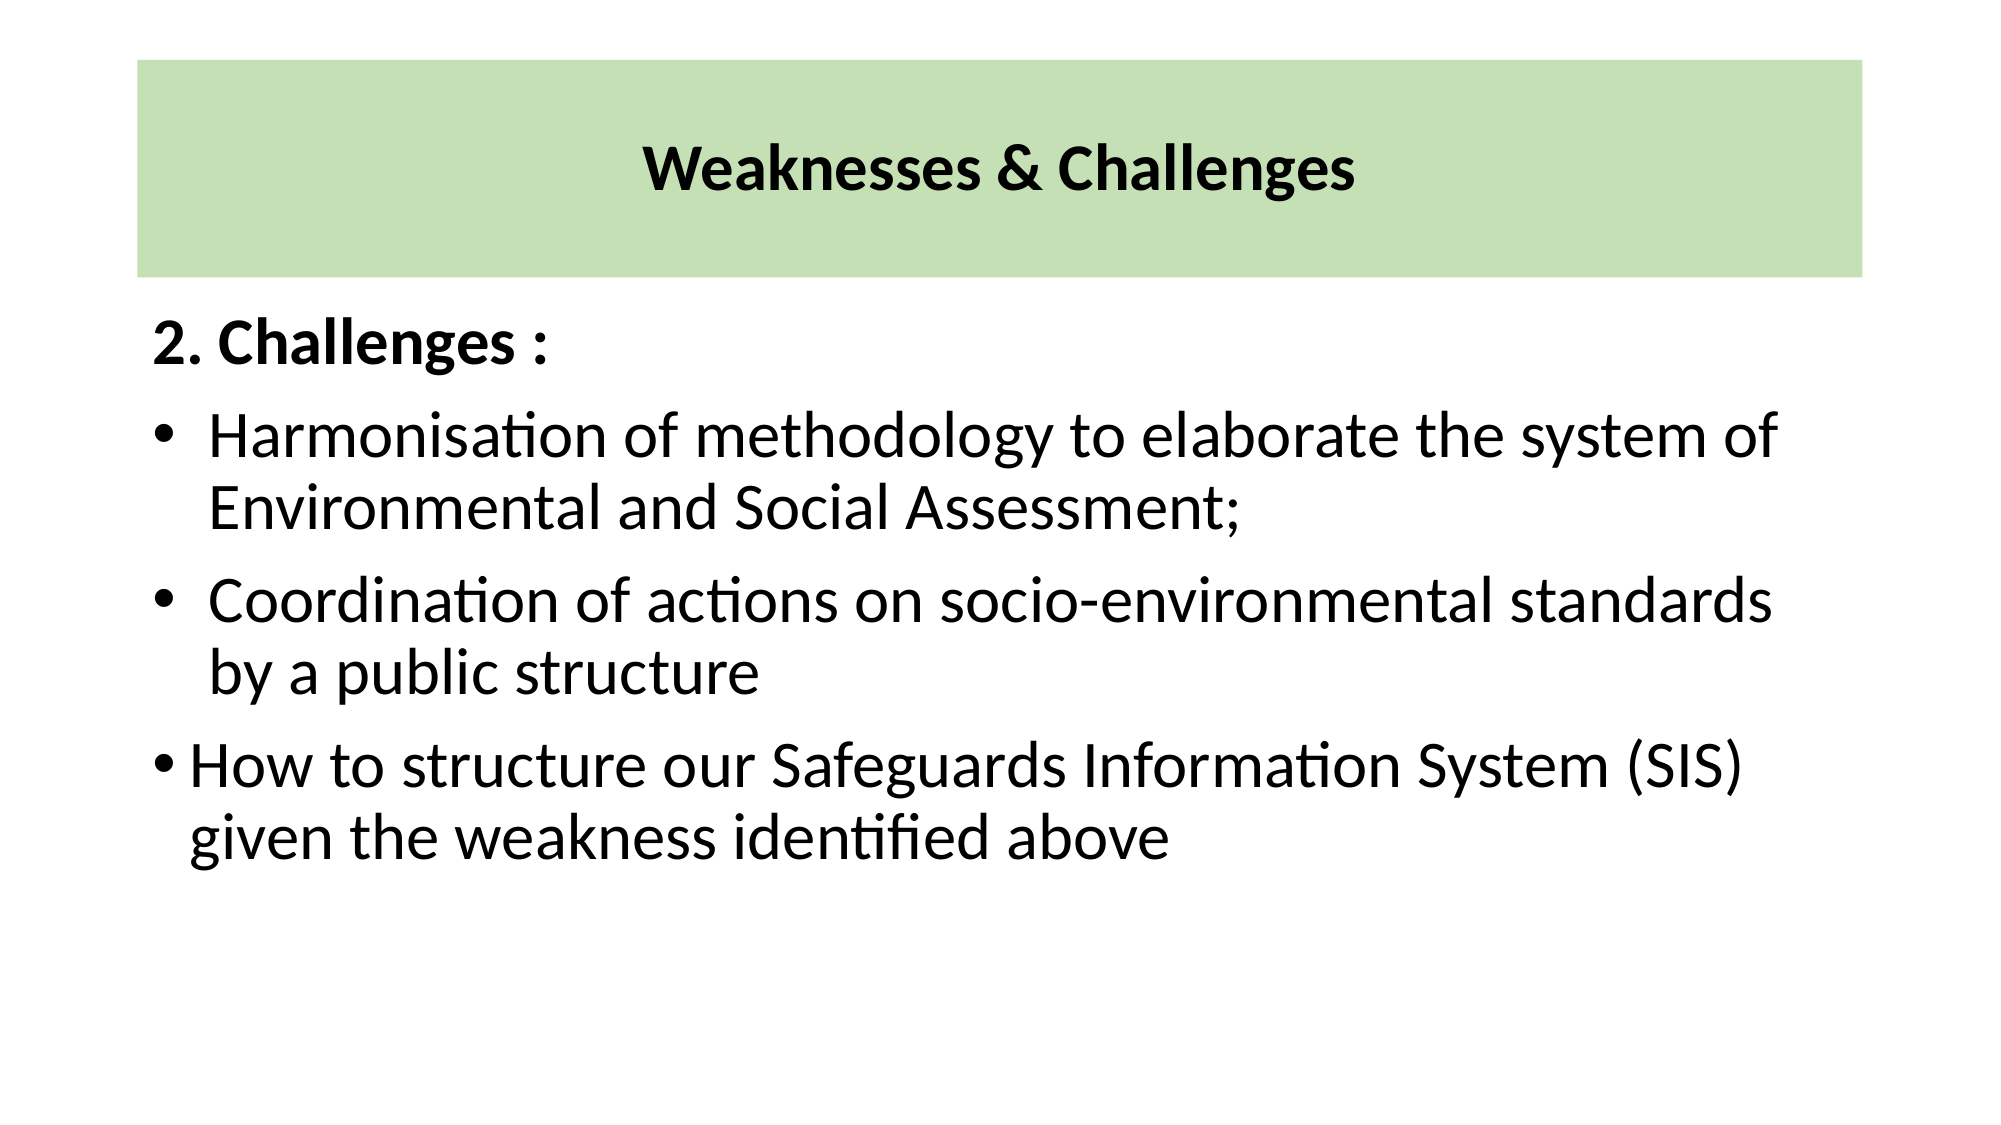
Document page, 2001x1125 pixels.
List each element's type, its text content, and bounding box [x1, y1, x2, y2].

title Weaknesses & Challenges [137, 59, 1863, 278]
list 2. Challenges : Harmonisation of methodology to elaborate the system of Environmental and Social Assessment; Coordination of actions on socio-environmental standards by a public structure How to structure our Safeguards Information System (SIS) given the weakness identified above [137, 299, 1863, 1014]
